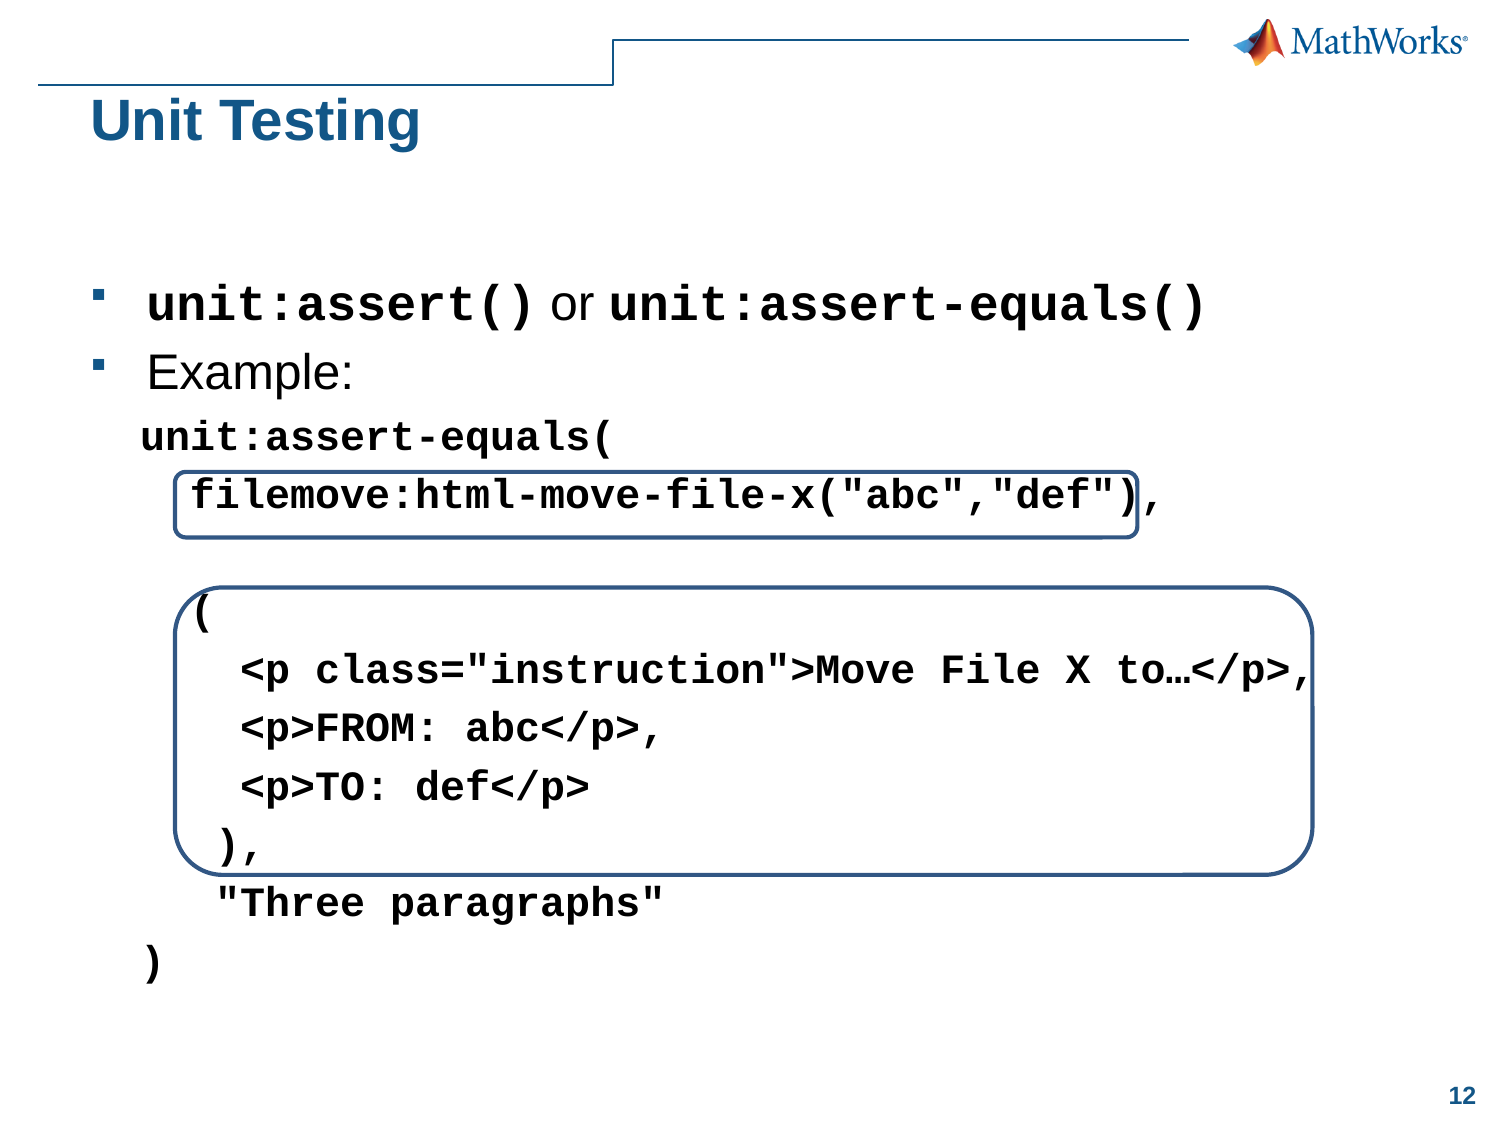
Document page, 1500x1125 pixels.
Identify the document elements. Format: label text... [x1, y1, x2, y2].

title Unit Testing [75, 75, 1400, 238]
list unit:assert() or unit:assert-equals() Example: unit:assert-equals( filemove:html-move-file-x("abc","def"), ( <p class="instruction">Move File X to…</p>, <p>FROM: abc</p>, <p>TO: def</p> ), "Three paragraphs" ) [75, 262, 1400, 1025]
picture [1226, 7, 1483, 78]
text_box [172, 469, 1140, 540]
text_box [172, 585, 1315, 877]
